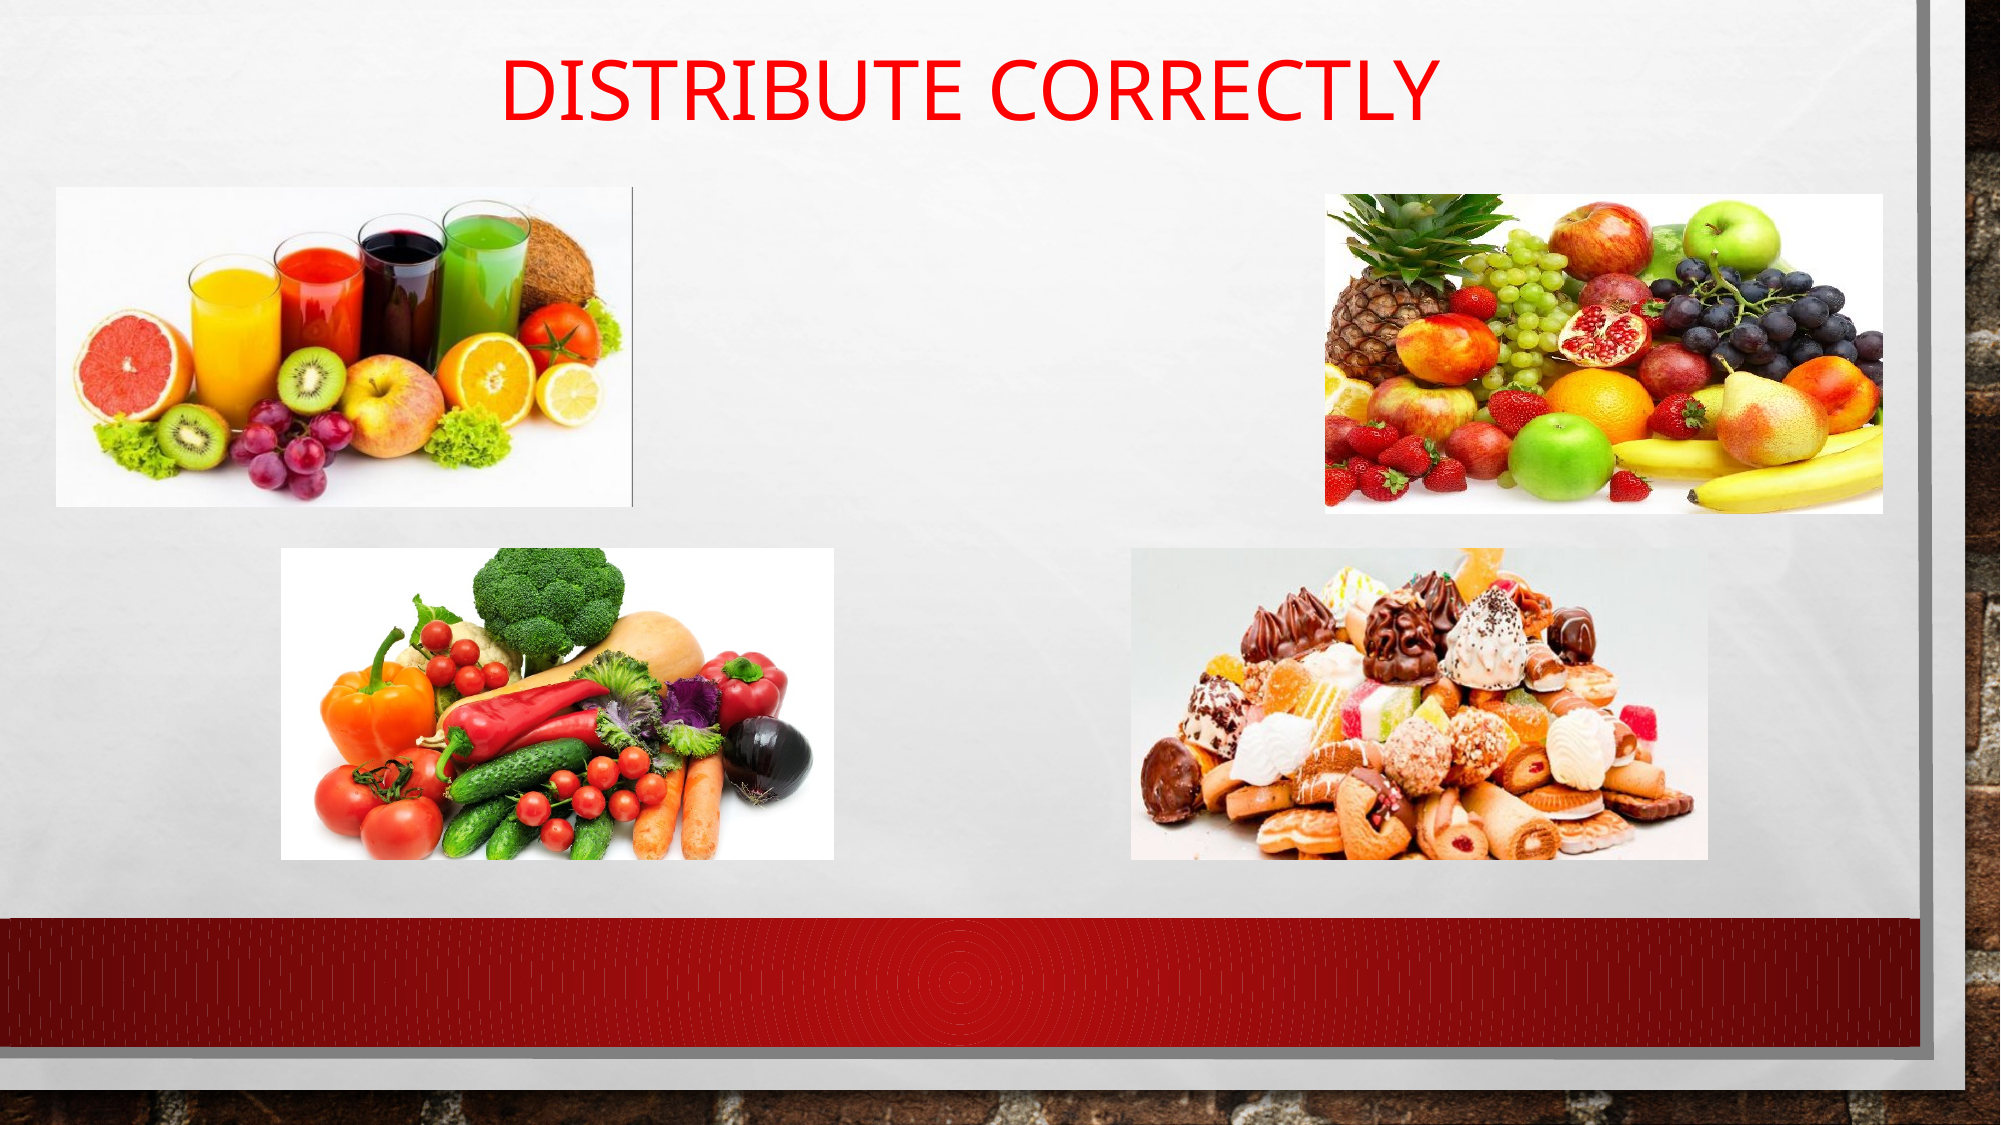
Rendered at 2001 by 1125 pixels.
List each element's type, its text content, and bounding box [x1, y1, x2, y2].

picture [0, 0, 2000, 1125]
picture [56, 187, 633, 508]
picture [1325, 194, 1883, 514]
text_box DISTRIBUTE CORRECTLY [483, 29, 1456, 145]
picture [1131, 548, 1708, 860]
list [280, 548, 834, 860]
